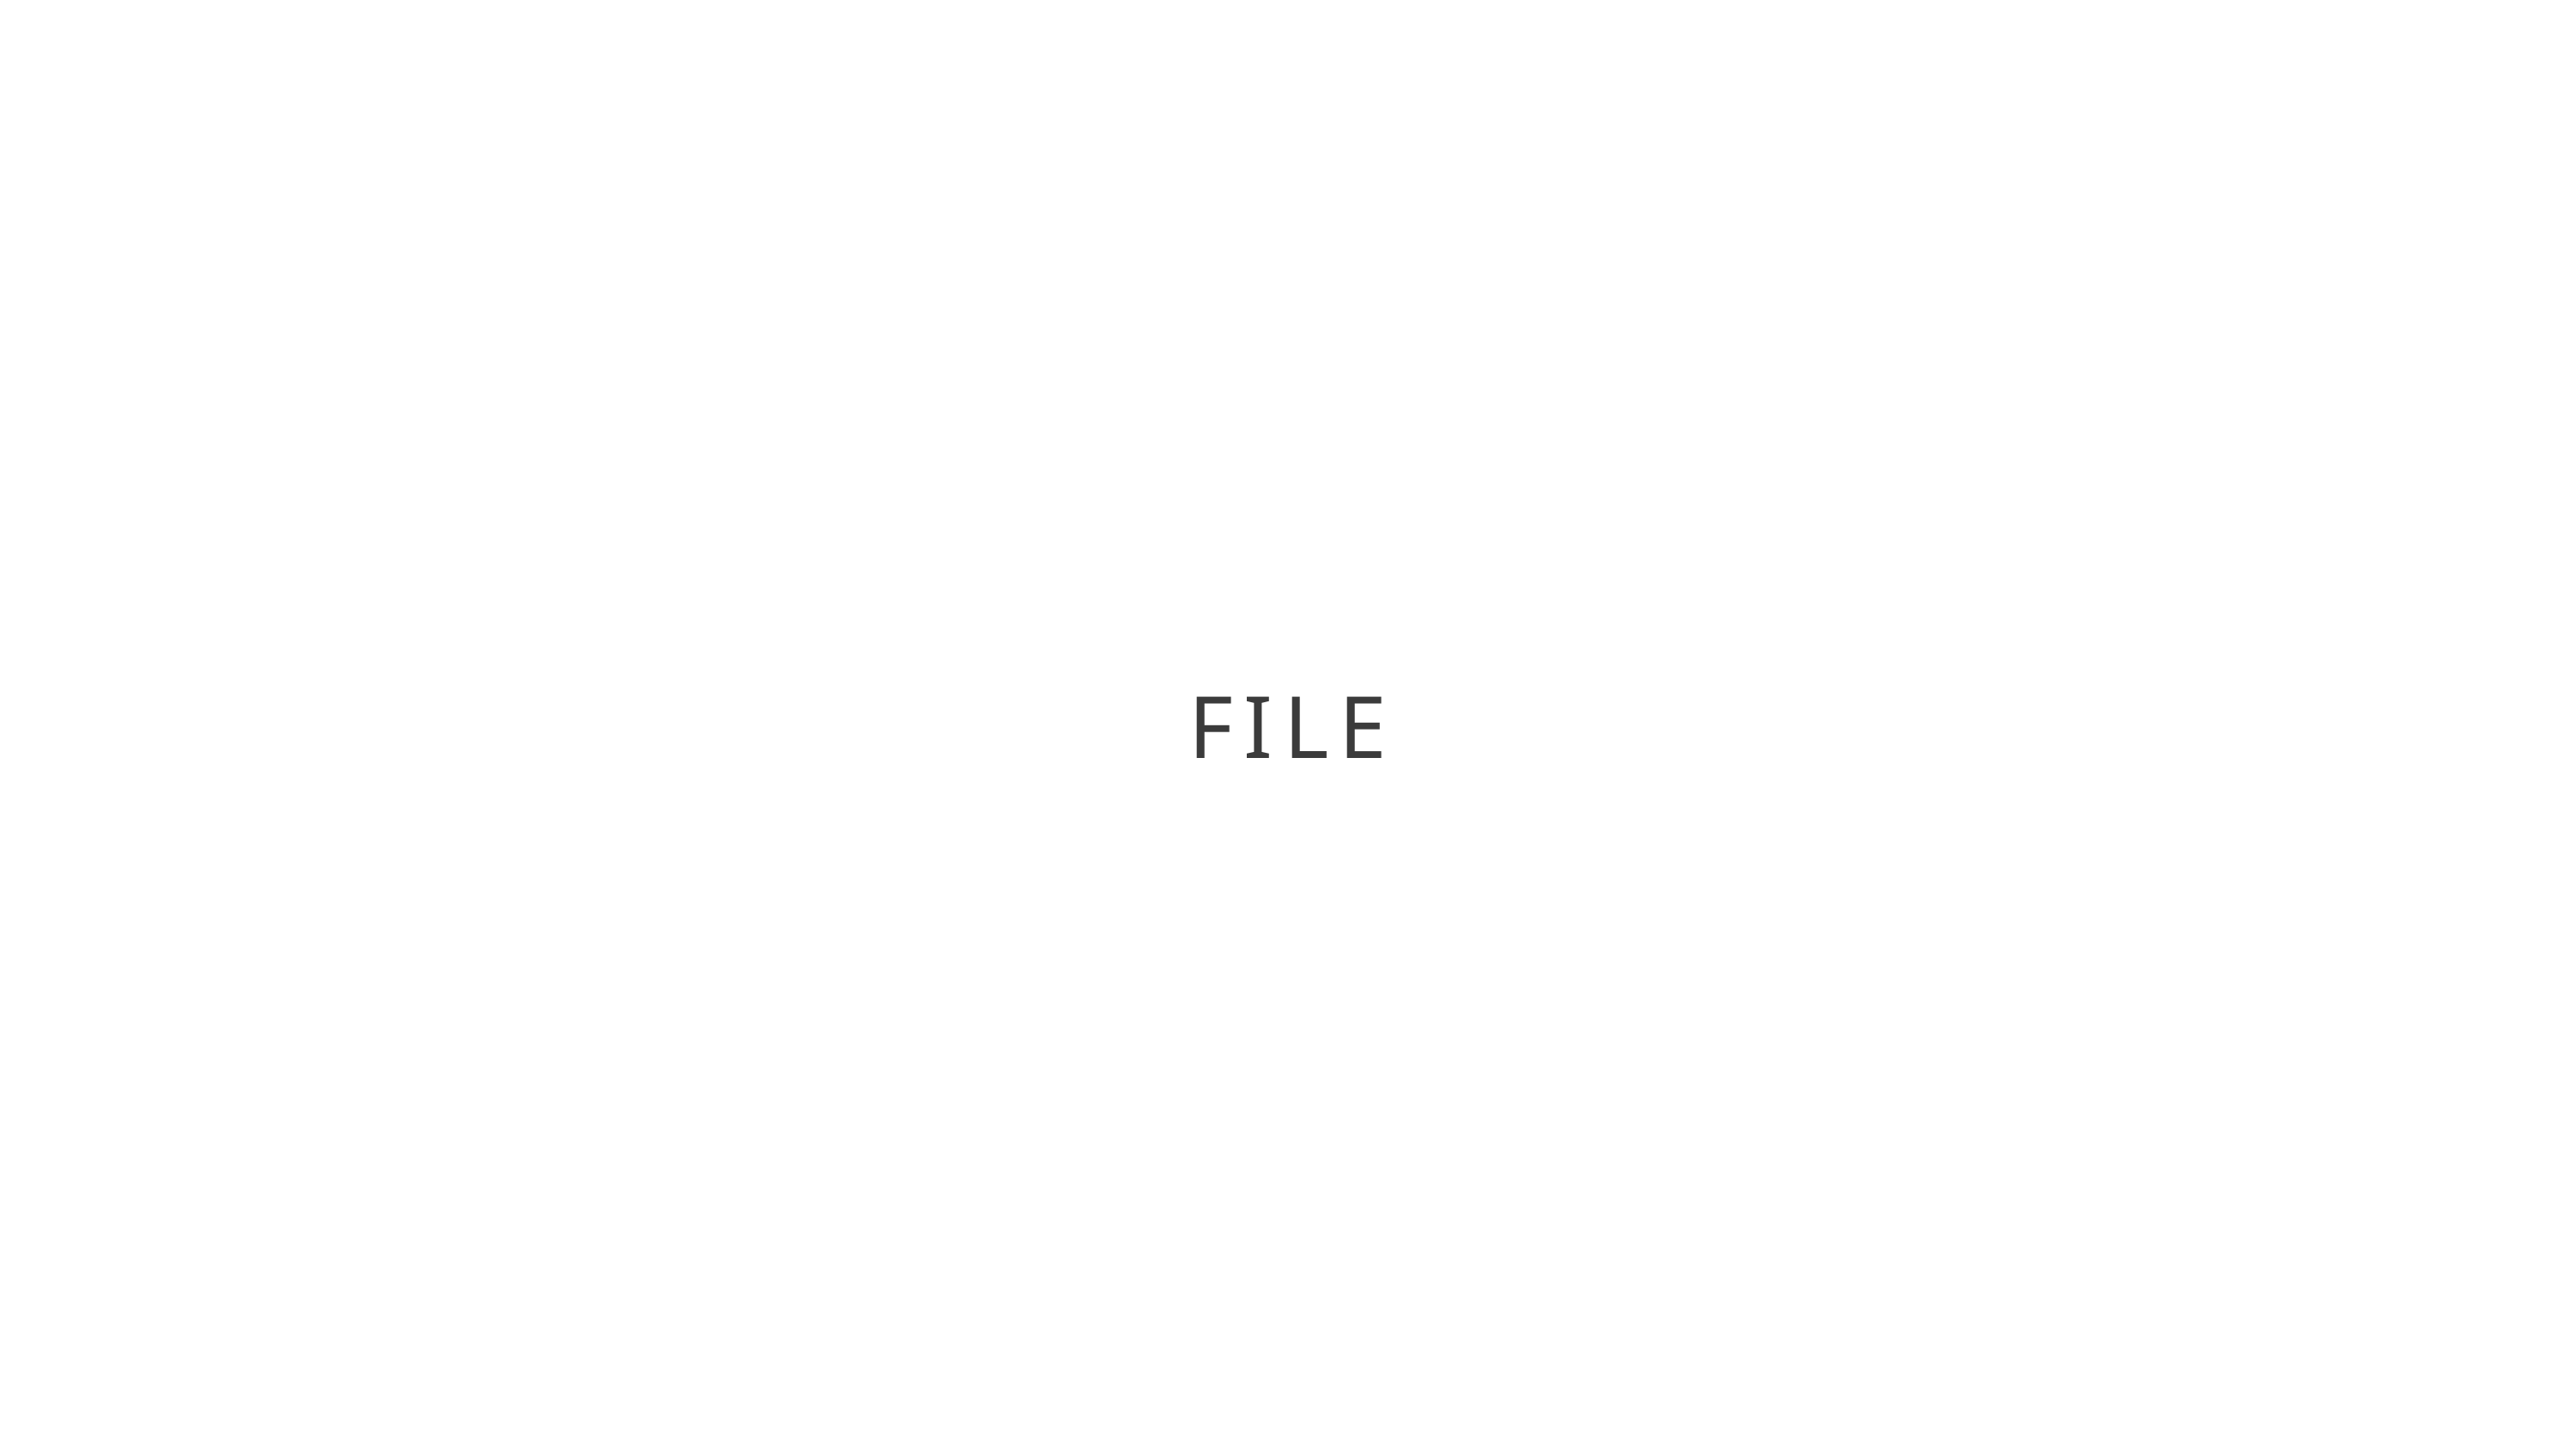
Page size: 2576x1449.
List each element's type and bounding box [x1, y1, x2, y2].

title [129, 647, 2447, 801]
